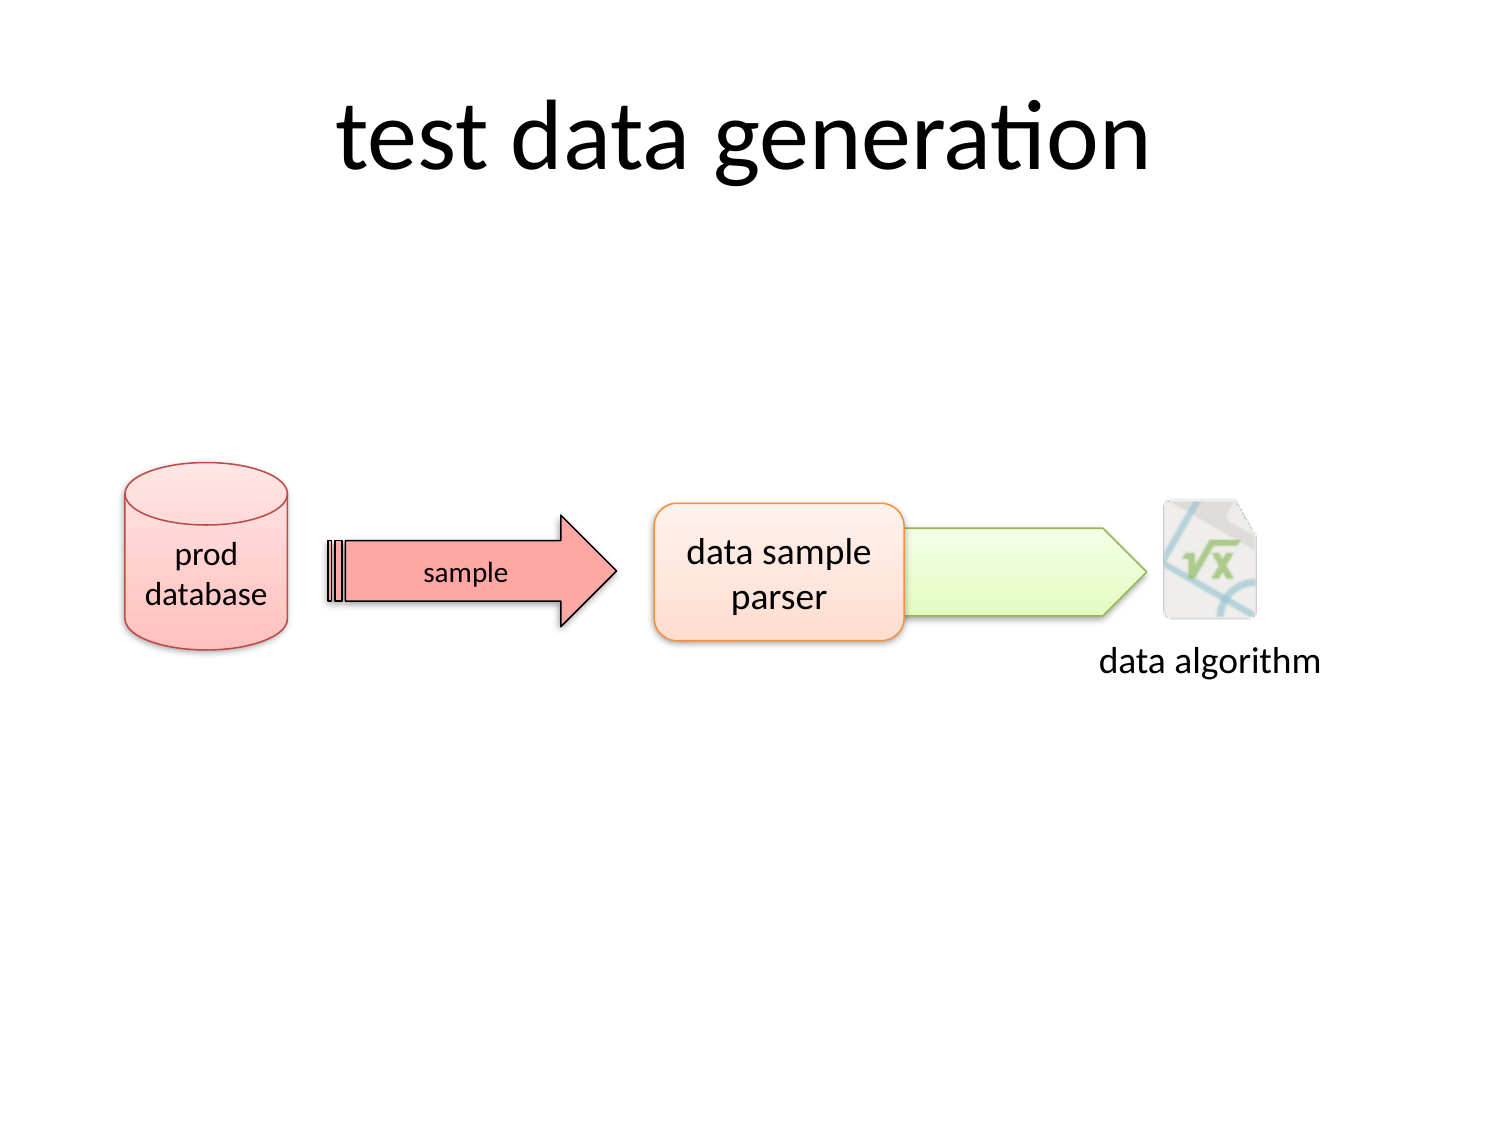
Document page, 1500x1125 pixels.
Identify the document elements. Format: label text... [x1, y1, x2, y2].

text_box prod database [124, 461, 289, 651]
text_box [910, 527, 1061, 617]
text_box data sample parser [653, 502, 905, 642]
text_box sample [327, 540, 332, 602]
text_box test data generation [74, 62, 1413, 198]
text_box sample [344, 514, 618, 628]
text_box sample [334, 540, 343, 602]
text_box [1066, 490, 1355, 690]
